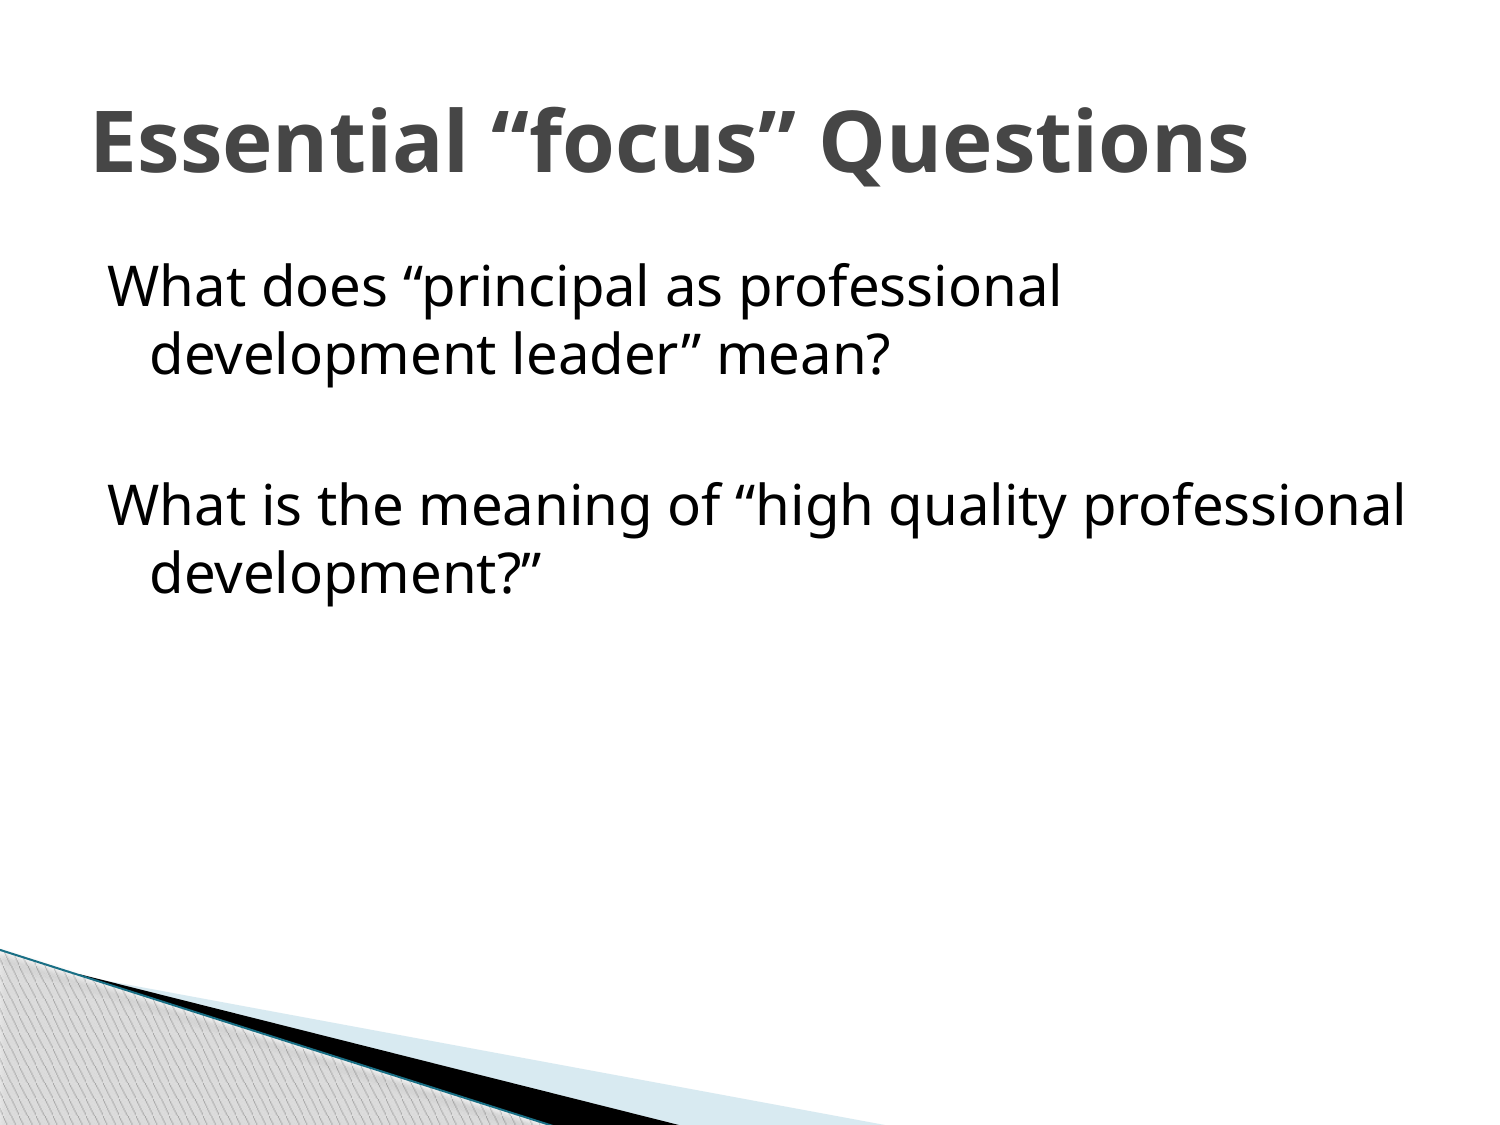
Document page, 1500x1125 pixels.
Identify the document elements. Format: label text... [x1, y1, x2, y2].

title Essential “focus” Questions [75, 45, 1425, 233]
list What does “principal as professional development leader” mean? What is the meaning of “high quality professional development?” [75, 243, 1425, 986]
